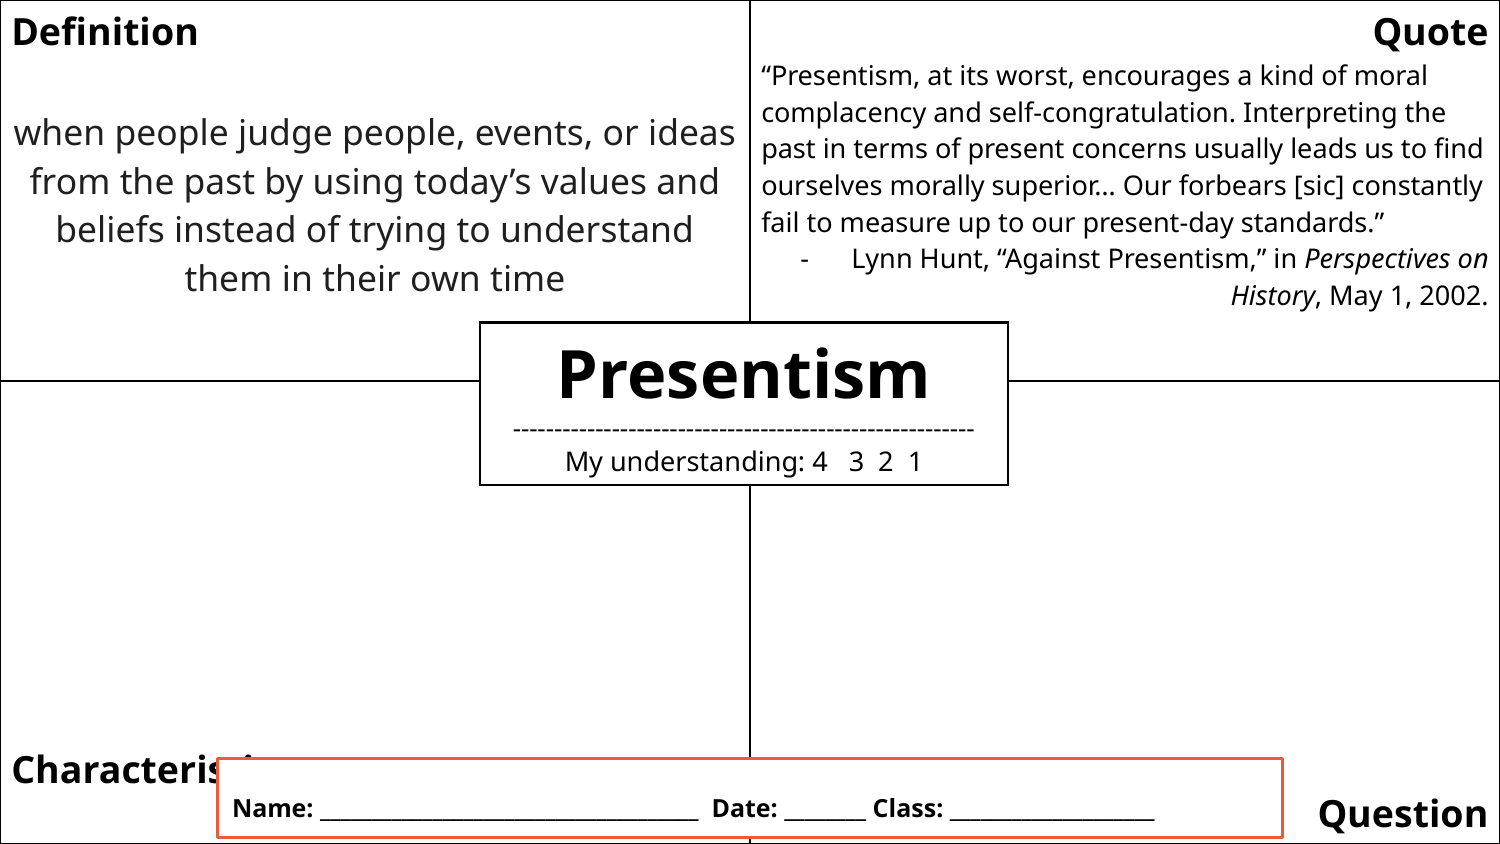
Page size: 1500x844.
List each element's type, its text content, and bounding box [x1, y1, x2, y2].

table_header Definition when people judge people, events, or ideas from the past by using today’s values and beliefs instead of trying to understand them in their own time [1, 1, 749, 380]
table_cell Question [751, 382, 1499, 843]
text_box Name: _____________________________________ Date: ________ Class: ____________________ [217, 758, 1283, 838]
table_header Quote “Presentism, at its worst, encourages a kind of moral complacency and self-congratulation. Interpreting the past in terms of present concerns usually leads us to find ourselves morally superior… Our forbears [sic] constantly fail to measure up to our present-day standards.” Lynn Hunt, “Against Presentism,” in Perspectives on History, May 1, 2002. [751, 1, 1499, 380]
text_box Presentism -------------------------------------------------------- My understanding: 4 3 2 1 [480, 322, 1008, 486]
table_cell Characteristics [1, 382, 749, 843]
